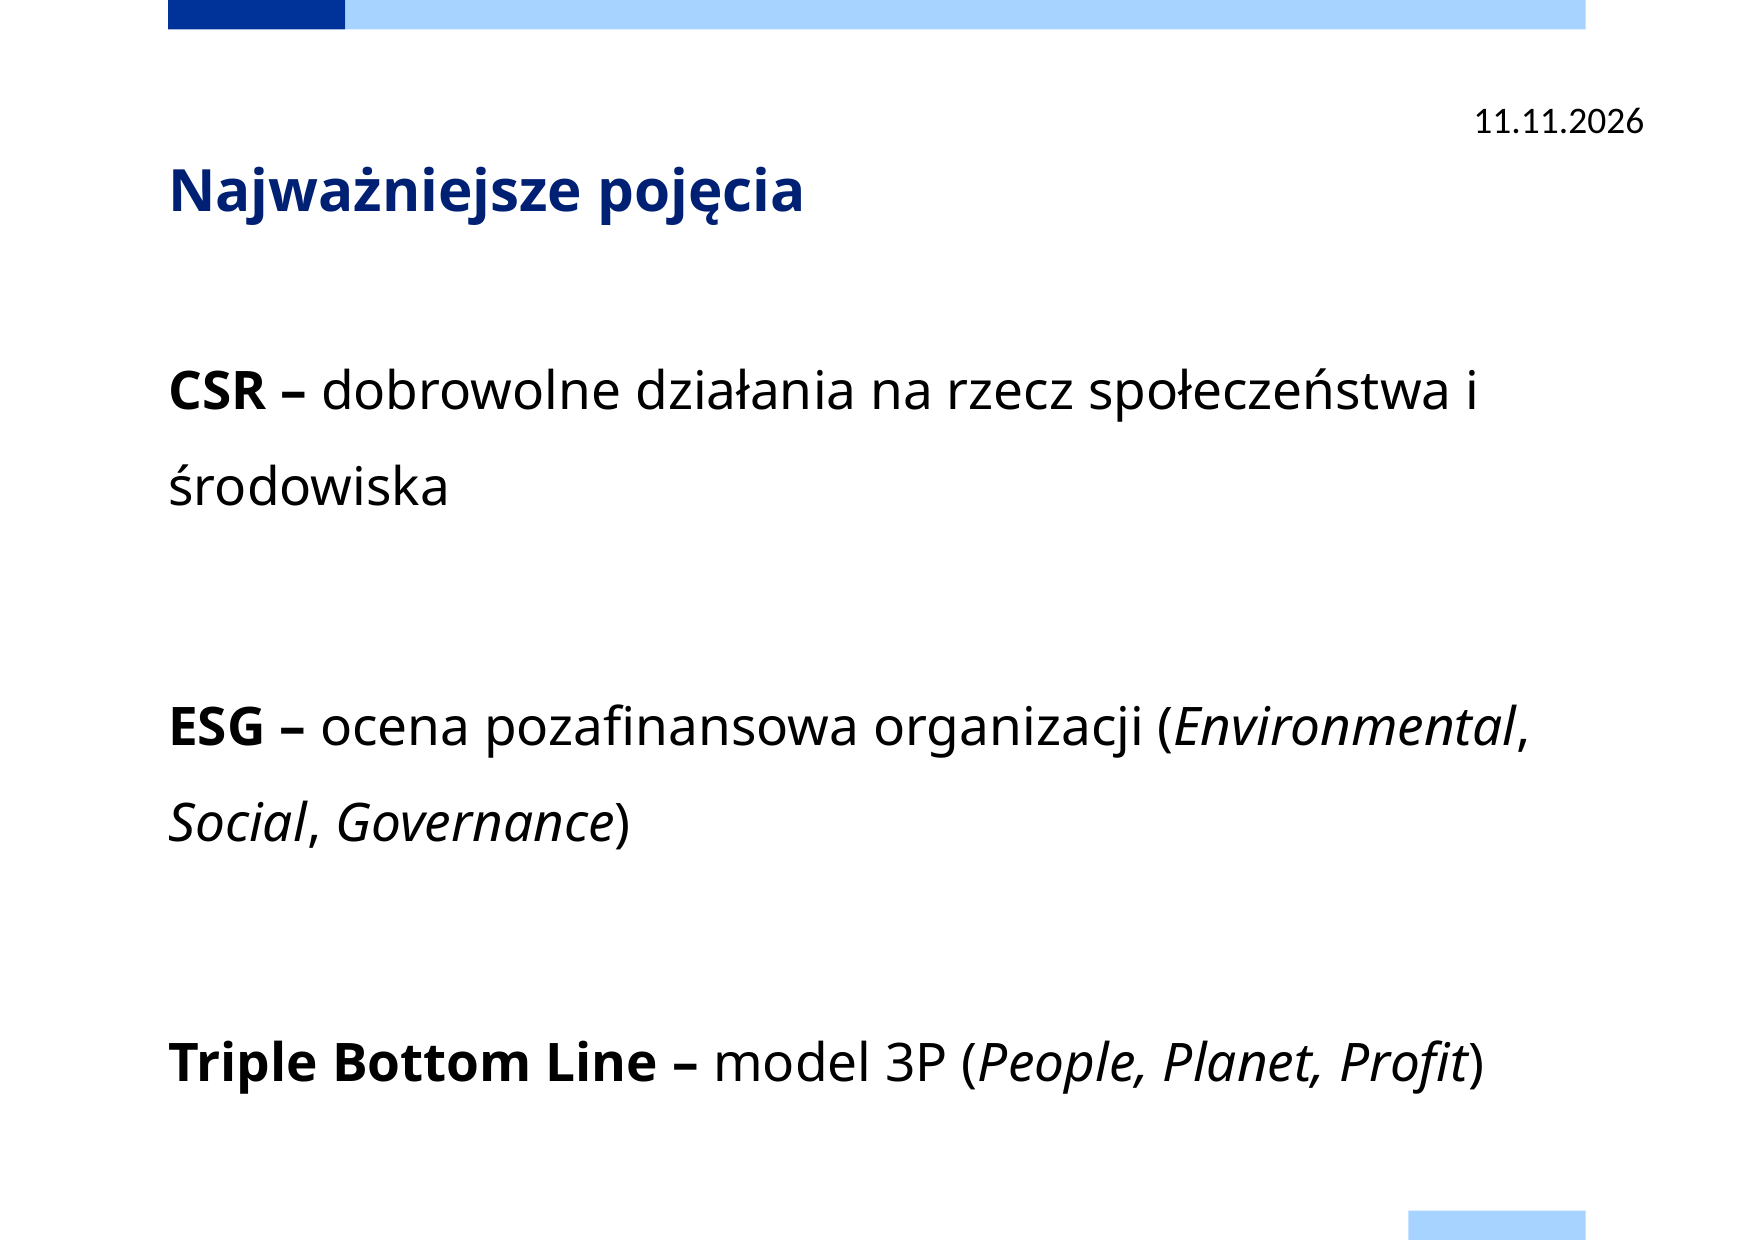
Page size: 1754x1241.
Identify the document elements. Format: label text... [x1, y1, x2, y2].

title Najważniejsze pojęcia [168, 147, 1586, 324]
list CSR – dobrowolne działania na rzecz społeczeństwa i środowiska ESG – ocena pozafinansowa organizacji (Environmental, Social, Governance) Triple Bottom Line – model 3P (People, Planet, Profit) [168, 324, 1586, 1093]
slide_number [1458, 88, 1754, 149]
